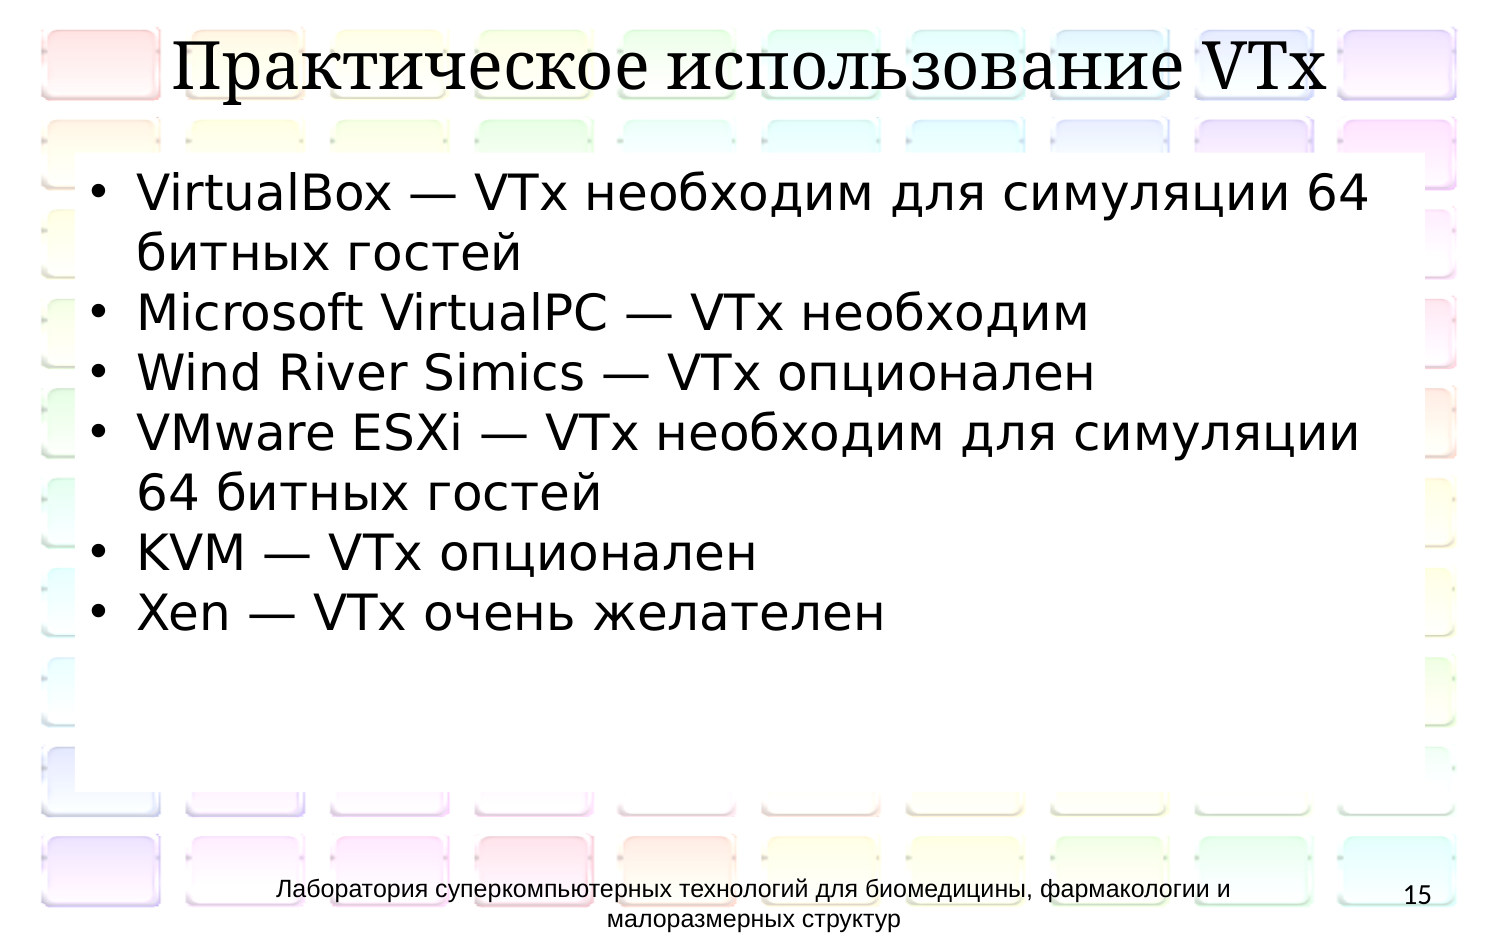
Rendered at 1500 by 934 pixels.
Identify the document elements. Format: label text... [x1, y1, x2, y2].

text_box Практическое использование VTx [74, 7, 1425, 118]
picture [0, 0, 1500, 934]
text_box 15 [1387, 868, 1473, 918]
text_box Лаборатория суперкомпьютерных технологий для биомедицины, фармакологии и малоразмерных структур [171, 864, 1338, 915]
text_box VirtualBox — VTx необходим для симуляции 64 битных гостей Microsoft VirtualPC — VTx необходим Wind River Simics — VTx опционален VMware ESXi — VTx необходим для симуляции 64 битных гостей KVM — VTx опционален Xen — VTx очень желателен [73, 151, 1427, 794]
